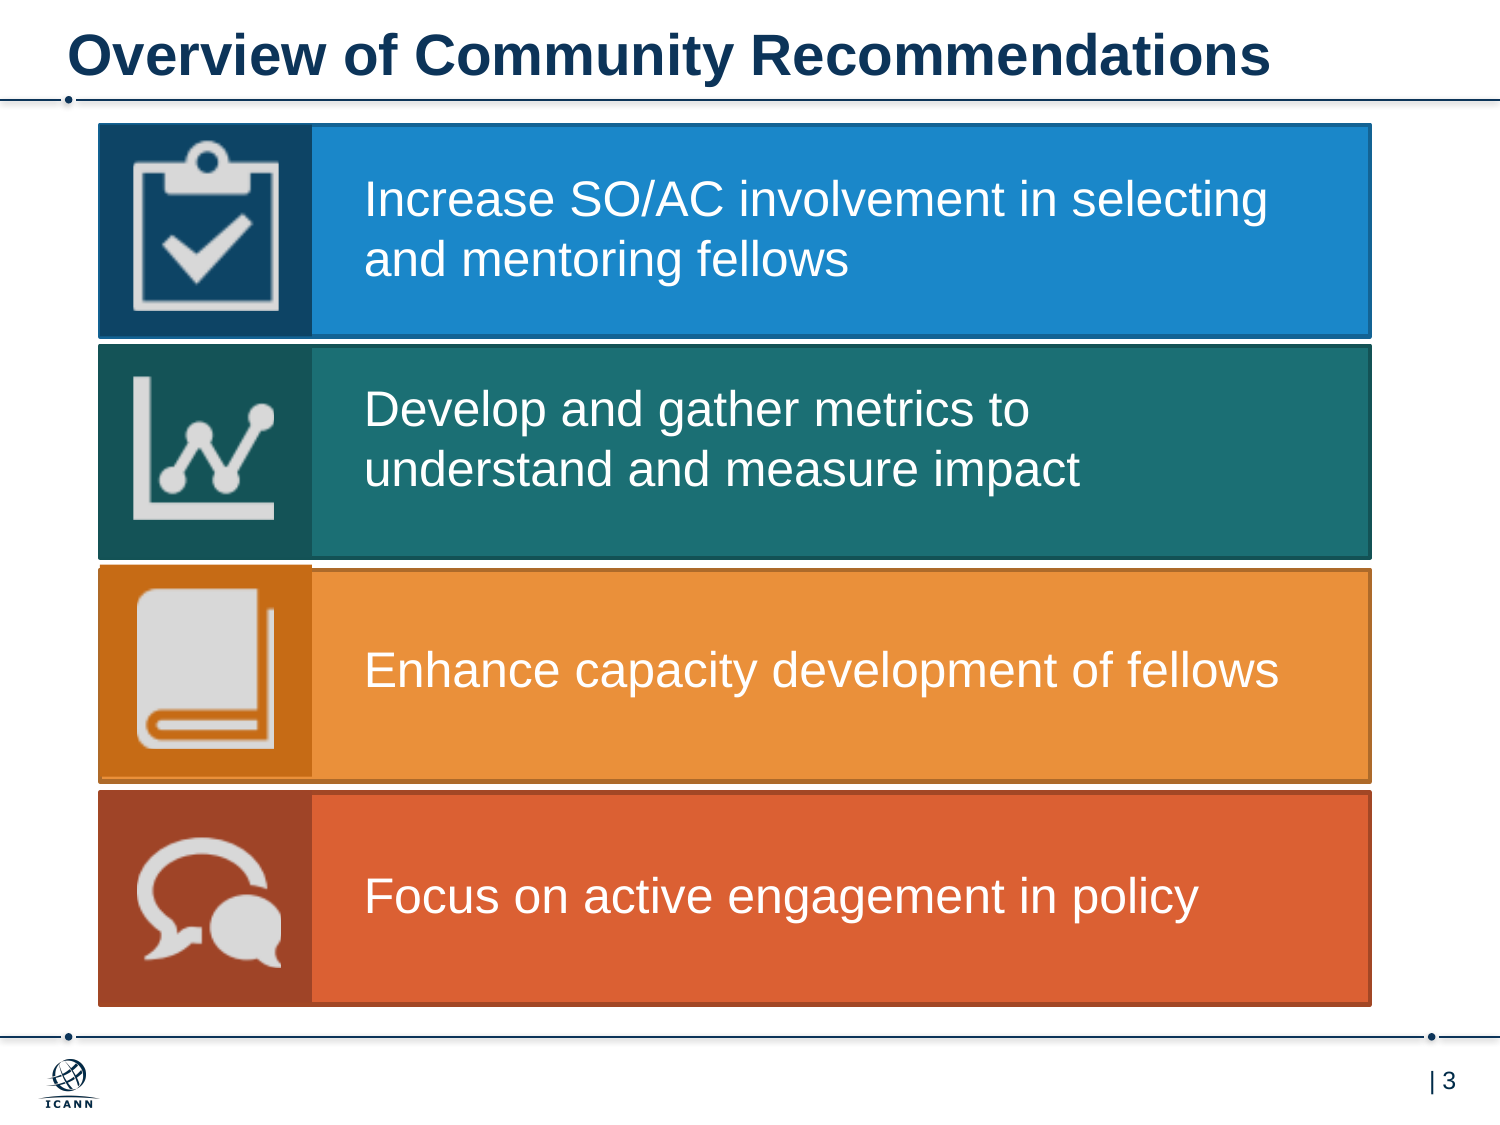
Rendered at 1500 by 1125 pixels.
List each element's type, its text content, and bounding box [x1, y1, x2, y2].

title Overview of Community Recommendations [67, 9, 1383, 84]
text_box Develop and gather metrics to understand and measure impact [349, 369, 1304, 505]
picture [136, 835, 282, 968]
picture [38, 1059, 100, 1108]
text_box [98, 788, 314, 1004]
text_box Enhance capacity development of fellows [349, 630, 1304, 706]
text_box Focus on active engagement in policy [349, 860, 1304, 931]
text_box [98, 563, 314, 779]
text_box [314, 123, 1372, 339]
text_box [98, 344, 314, 560]
picture [132, 375, 274, 520]
text_box [314, 344, 1372, 560]
text_box [98, 568, 1372, 784]
text_box Increase SO/AC involvement in selecting and mentoring fellows [349, 159, 1304, 295]
picture [136, 587, 274, 749]
picture [133, 138, 279, 311]
text_box [98, 790, 1372, 1007]
text_box [98, 123, 314, 339]
